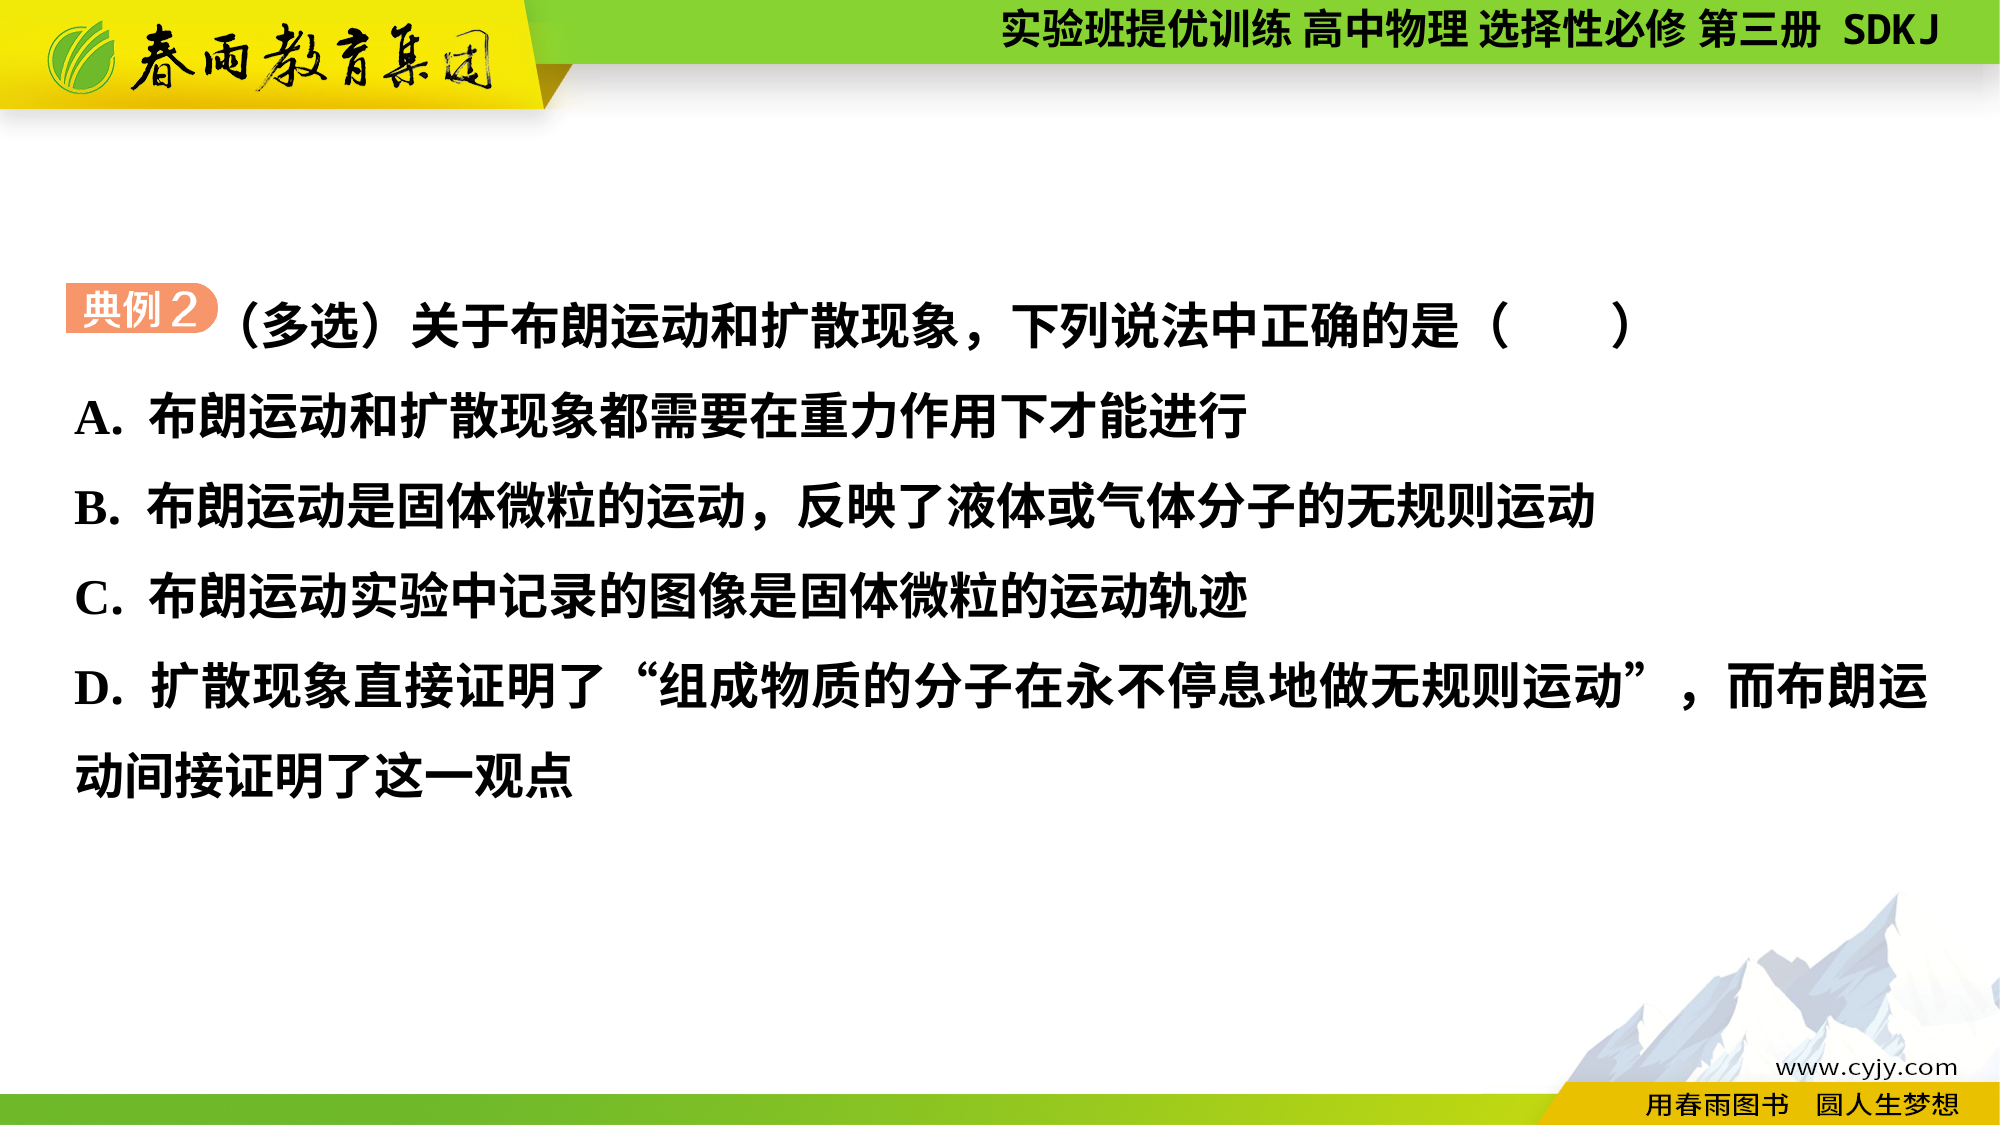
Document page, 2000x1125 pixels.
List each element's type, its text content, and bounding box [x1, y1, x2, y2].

picture [0, 0, 2000, 1125]
list （多选）关于布朗运动和扩散现象，下列说法中正确的是（ ） A. 布朗运动和扩散现象都需要在重力作用下才能进行 B. 布朗运动是固体微粒的运动，反映了液体或气体分子的无规则运动 C. 布朗运动实验中记录的图像是固体微粒的运动轨迹 D. 扩散现象直接证明了“组成物质的分子在永不停息地做无规则运动”，而布朗运动间接证明了这一观点 [59, 256, 1944, 818]
